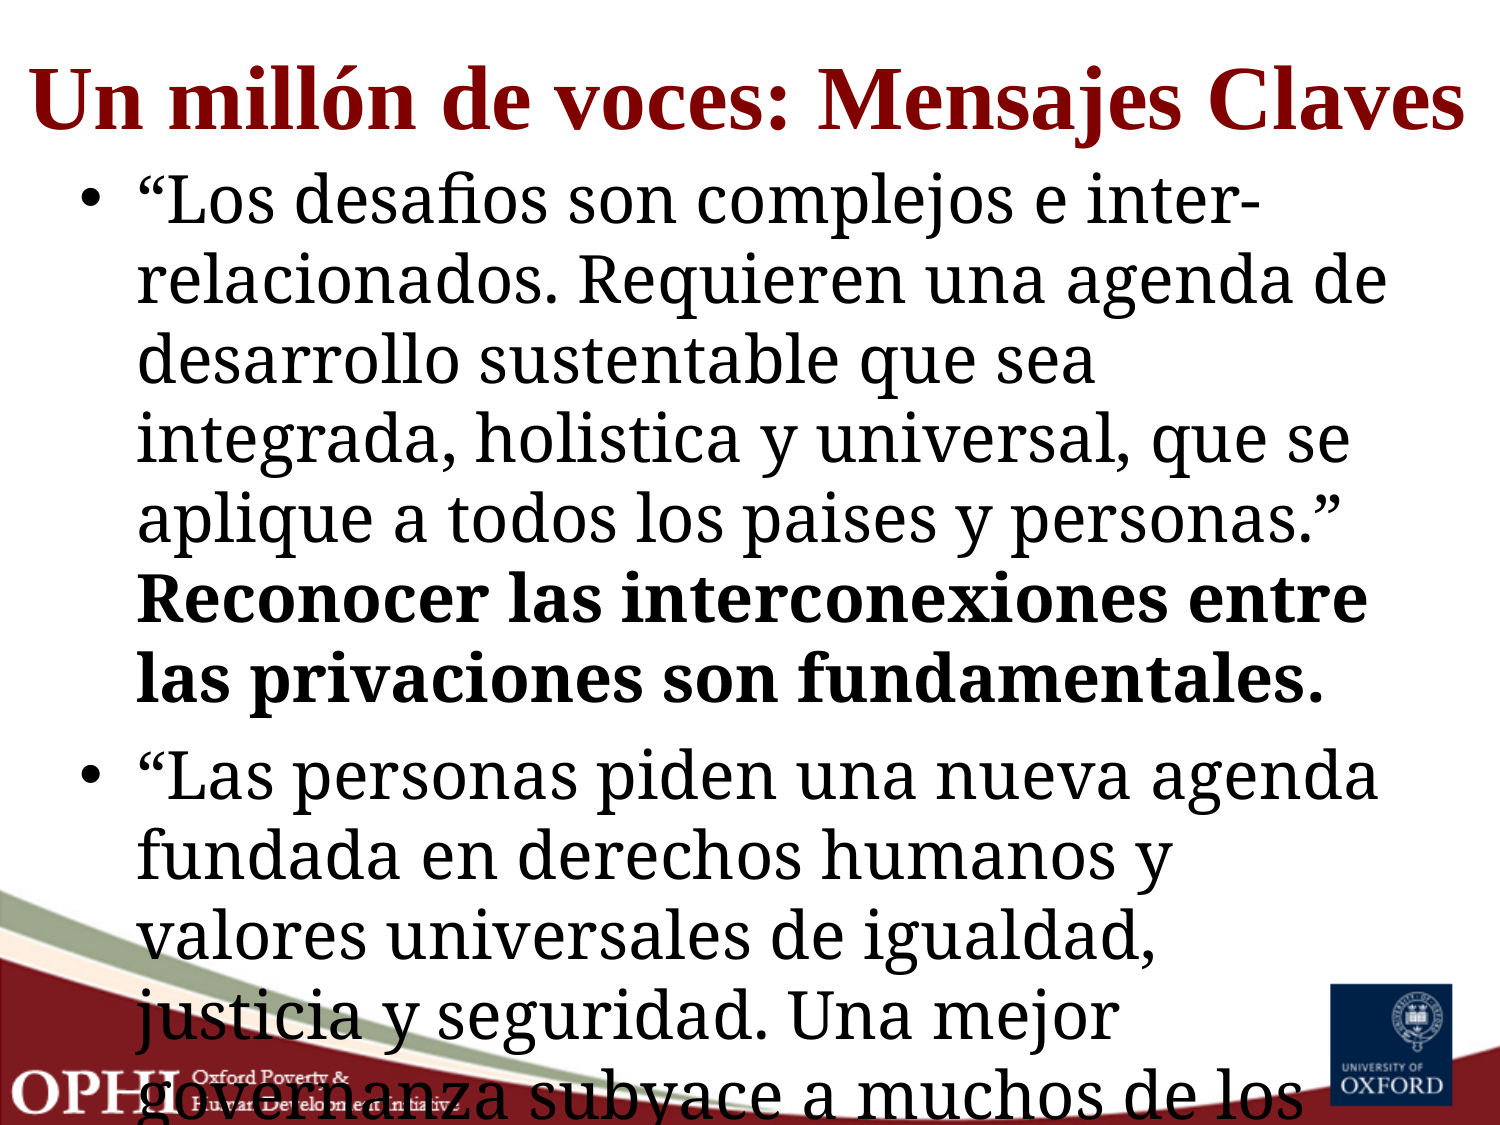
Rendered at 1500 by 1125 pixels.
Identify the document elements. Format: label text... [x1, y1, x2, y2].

picture [0, 0, 1500, 1125]
list “Los desafios son complejos e inter-relacionados. Requieren una agenda de desarrollo sustentable que sea integrada, holistica y universal, que se aplique a todos los paises y personas.” Reconocer las interconexiones entre las privaciones son fundamentales. “Las personas piden una nueva agenda fundada en derechos humanos y valores universales de igualdad, justicia y seguridad. Una mejor governanza subyace a muchos de los pedidos.” [64, 219, 1415, 975]
text_box Un millón de voces: Mensajes Claves [0, 30, 1499, 219]
